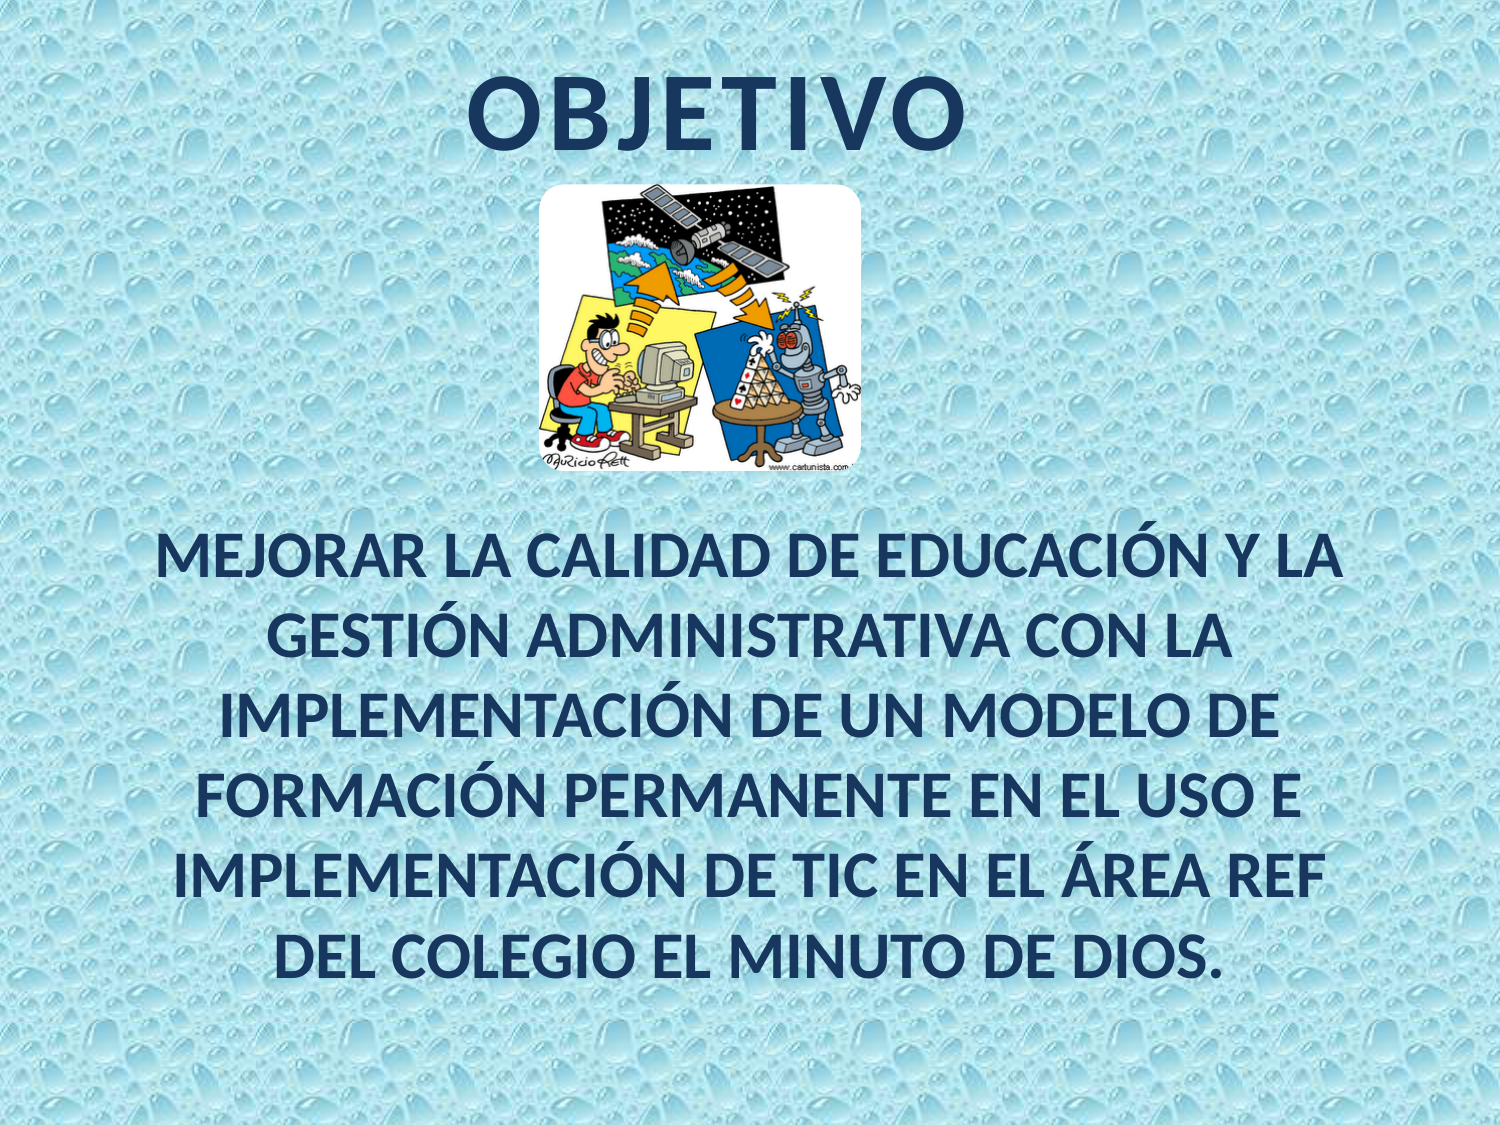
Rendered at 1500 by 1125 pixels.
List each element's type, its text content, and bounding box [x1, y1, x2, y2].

subtitle MejoraR la calidad de educación y la gestión administrativa con la implementación de un modelo de formación permanente en el uso e implementación de TIC en el área REF del Colegio el Minuto de Dios. [112, 503, 1388, 1047]
picture [0, 0, 1500, 1125]
text_box OBJETIVO [451, 30, 983, 181]
